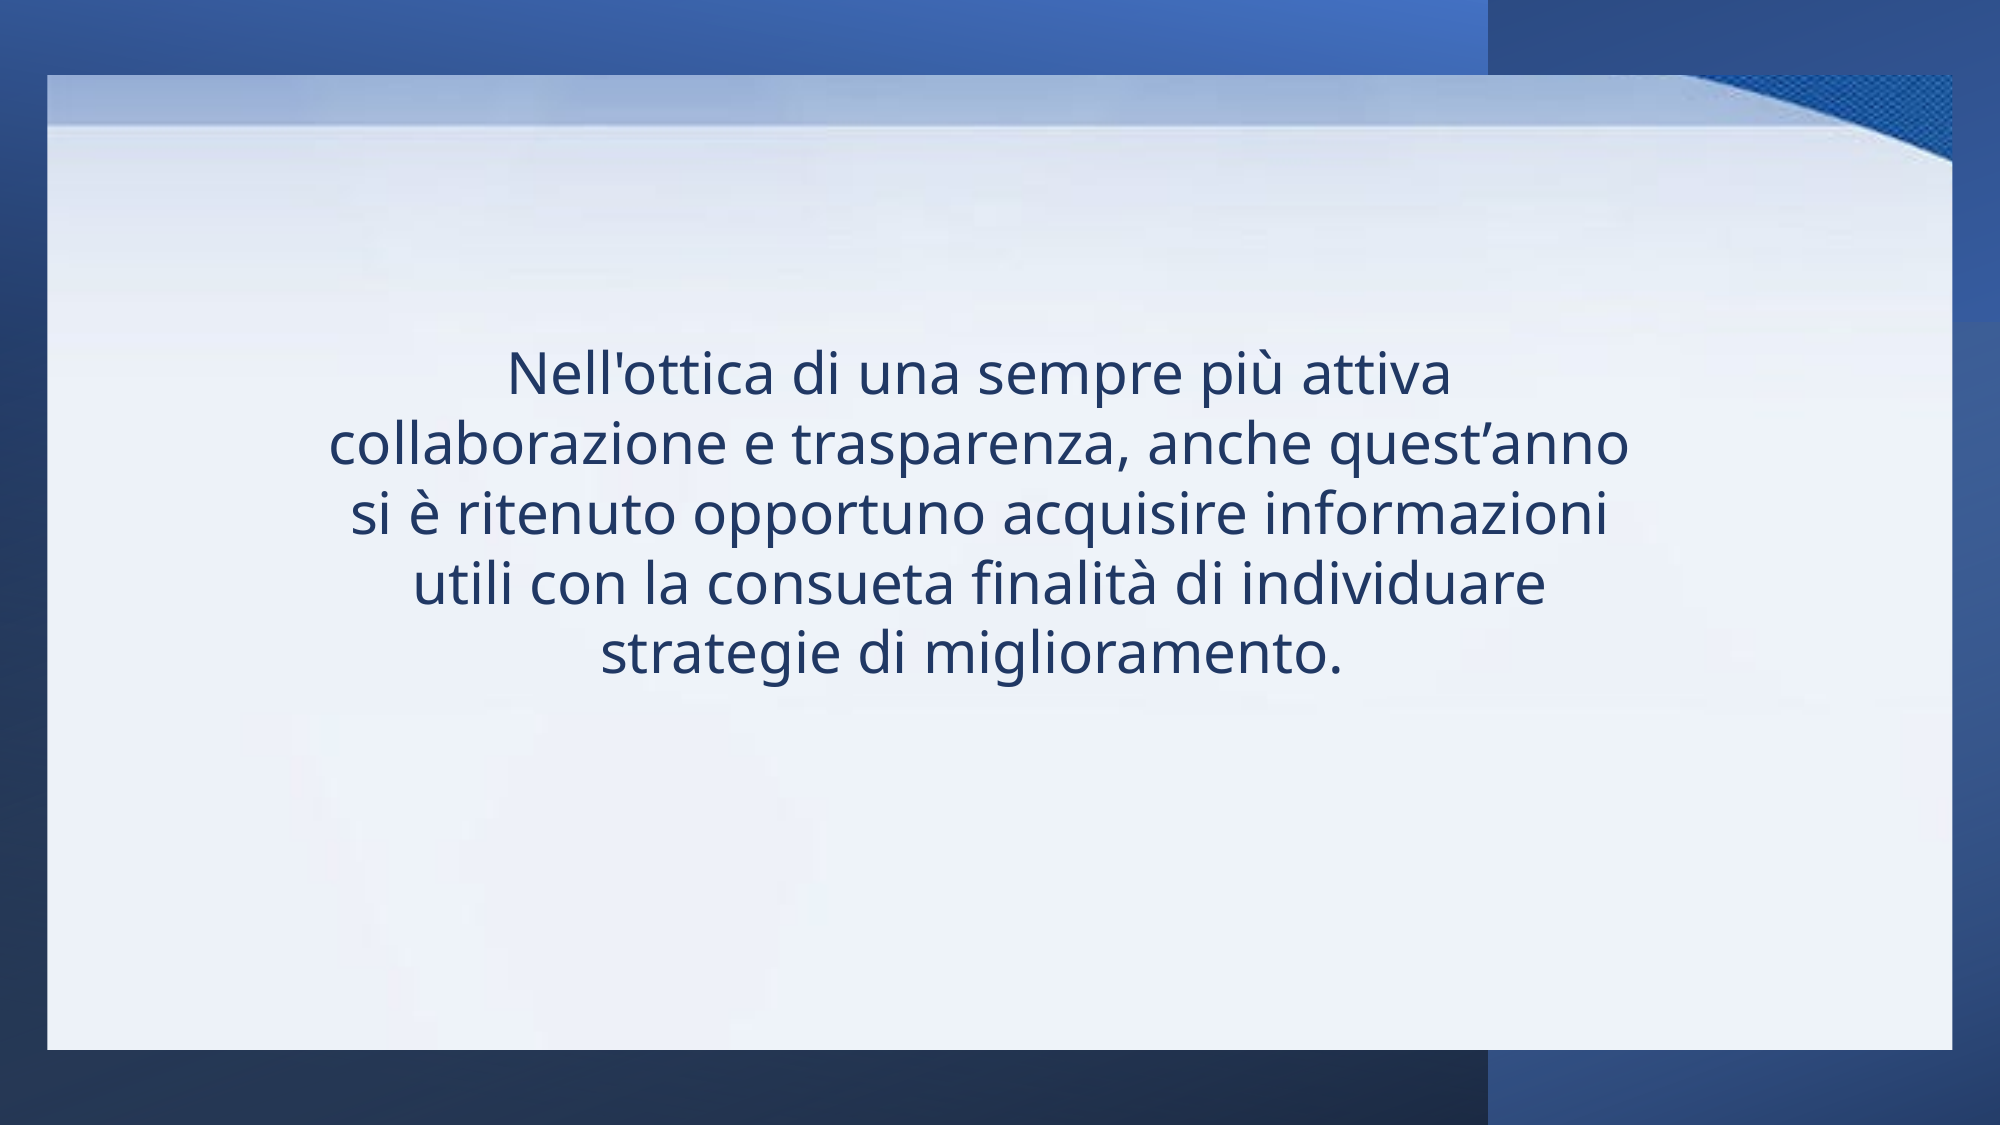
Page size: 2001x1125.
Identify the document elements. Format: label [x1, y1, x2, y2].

text_box [0, 0, 1489, 321]
text_box [0, 321, 2000, 1125]
text_box [1489, 0, 2000, 321]
picture [47, 75, 1953, 1050]
